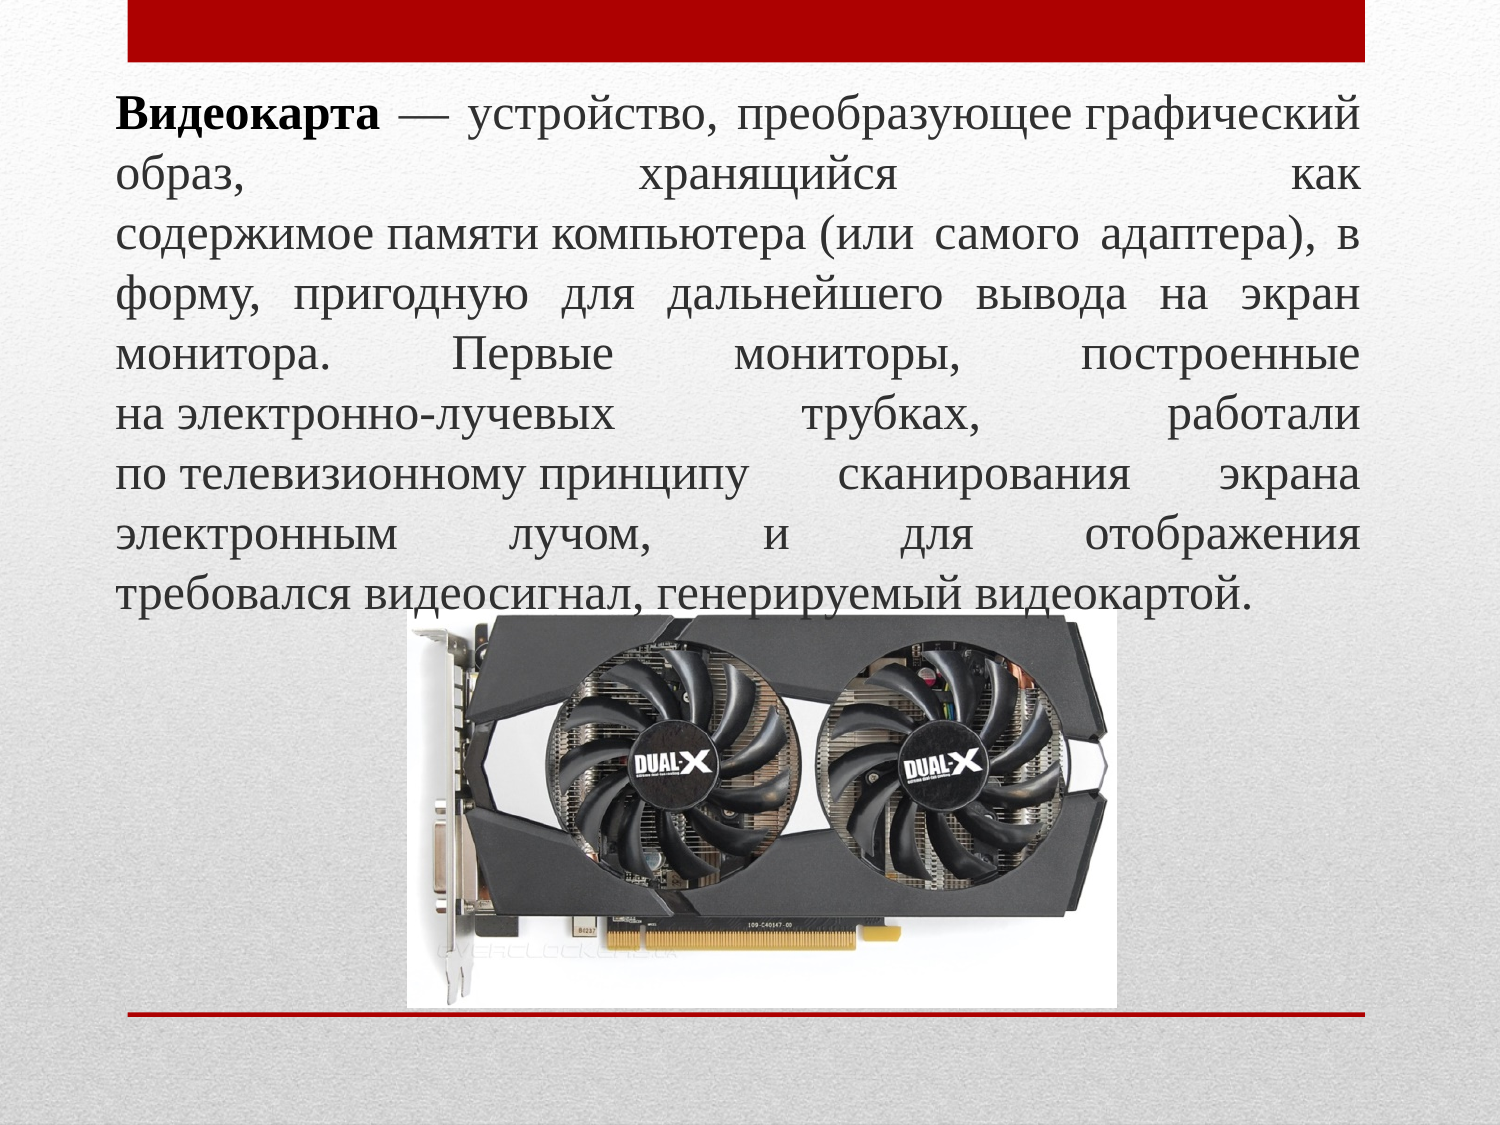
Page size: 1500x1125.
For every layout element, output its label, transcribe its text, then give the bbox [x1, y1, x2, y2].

picture [406, 609, 1117, 1009]
list Видеокарта — устройство, преобразующее графический образ, хранящийся как содержимое памяти компьютера (или самого адаптера), в форму, пригодную для дальнейшего вывода на экран монитора. Первые мониторы, построенные на электронно-лучевых трубках, работали по телевизионному принципу сканирования экрана электронным лучом, и для отображения требовался видеосигнал, генерируемый видеокартой. [100, 66, 1376, 634]
